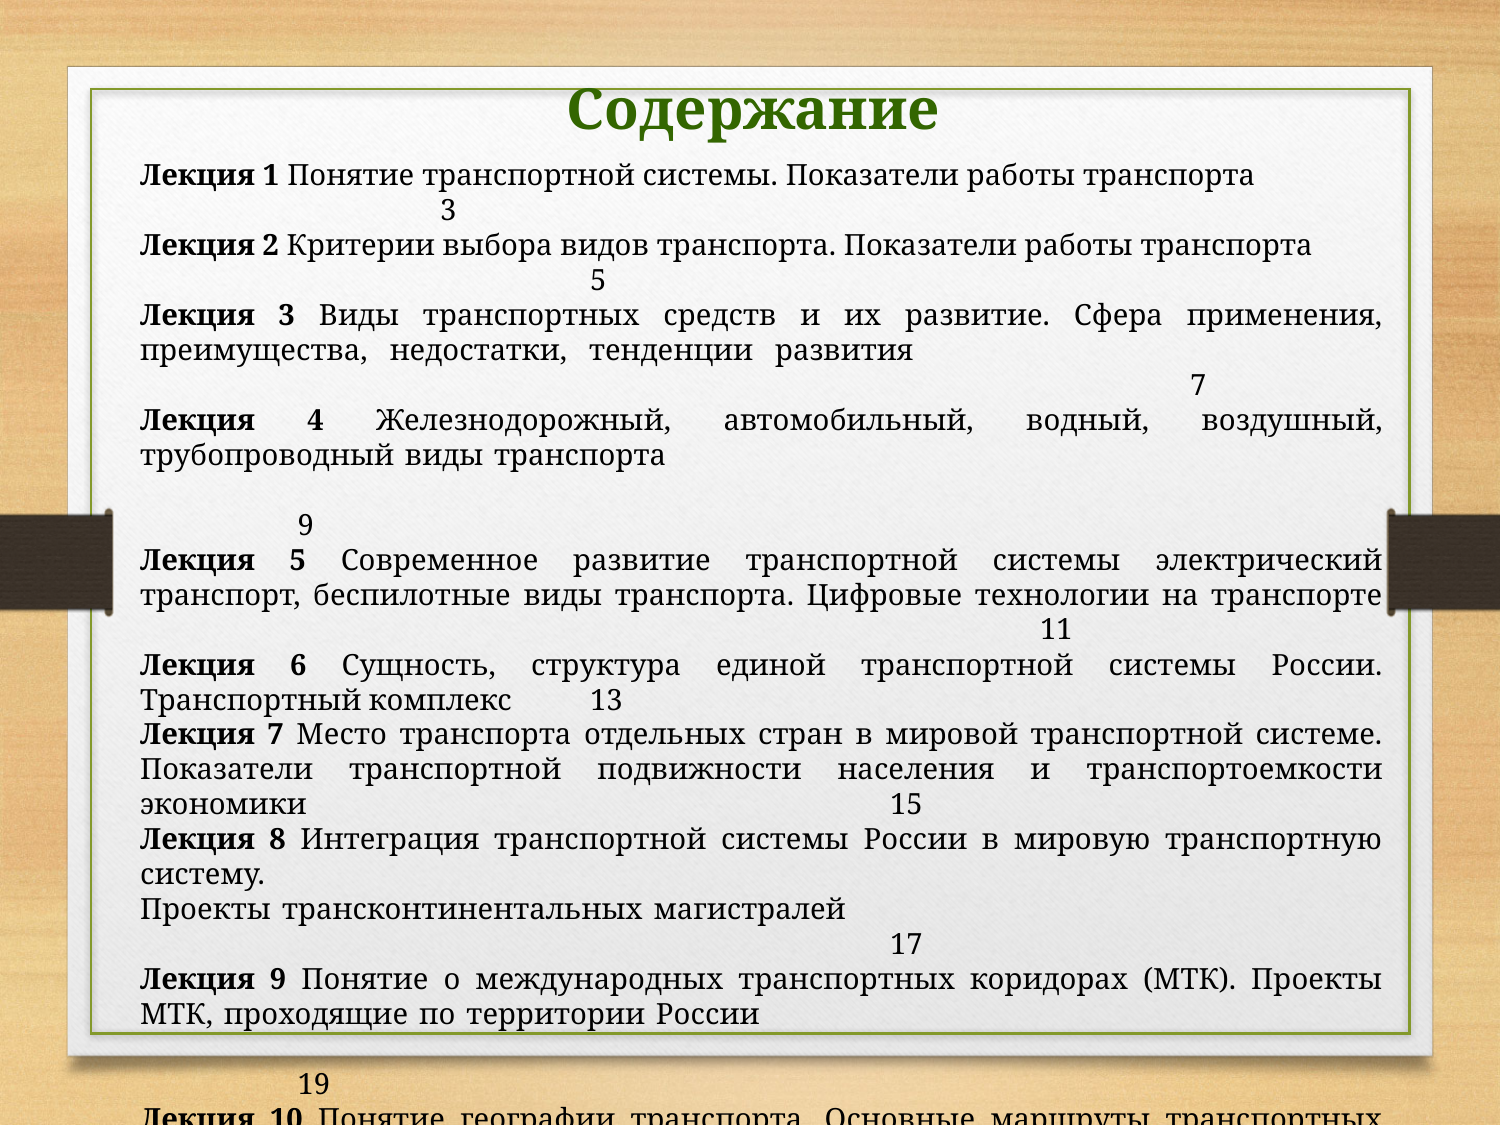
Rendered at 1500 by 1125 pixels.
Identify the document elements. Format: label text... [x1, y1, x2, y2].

text_box Лекция 1 Понятие транспортной системы. Показатели работы транспорта 3 Лекция 2 Критерии выбора видов транспорта. Показатели работы транспорта 5 Лекция 3 Виды транспортных средств и их развитие. Сфера применения, преимущества, недостатки, тенденции развития 7 Лекция 4 Железнодорожный, автомобильный, водный, воздушный, трубопроводный виды транспорта 9 Лекция 5 Современное развитие транспортной системы электрический транспорт, беспилотные виды транспорта. Цифровые технологии на транспорте 11 Лекция 6 Сущность, структура единой транспортной системы России. Транспортный комплекс 13 Лекция 7 Место транспорта отдельных стран в мировой транспортной системе. Показатели транспортной подвижности населения и транспортоемкости экономики 15 Лекция 8 Интеграция транспортной системы России в мировую транспортную систему. Проекты трансконтинентальных магистралей 17 Лекция 9 Понятие о международных транспортных коридорах (МТК). Проекты МТК, проходящие по территории России 19 Лекция 10 Понятие географии транспорта. Основные маршруты транспортных перевозок по видам транспорта 21 Лекция 11 Развитие транспортной системы. Возникновение новых видов транспорта 23 Лекция 12 Экономическое, сейсмическое, климатическое районирование России. Столицы субъектов Российской Федерации 25 Проверка знаний 27 Дополнительный материал для изучения 29 [125, 148, 1398, 1125]
picture [0, 0, 1500, 1125]
text_box Содержание [96, 65, 1410, 149]
